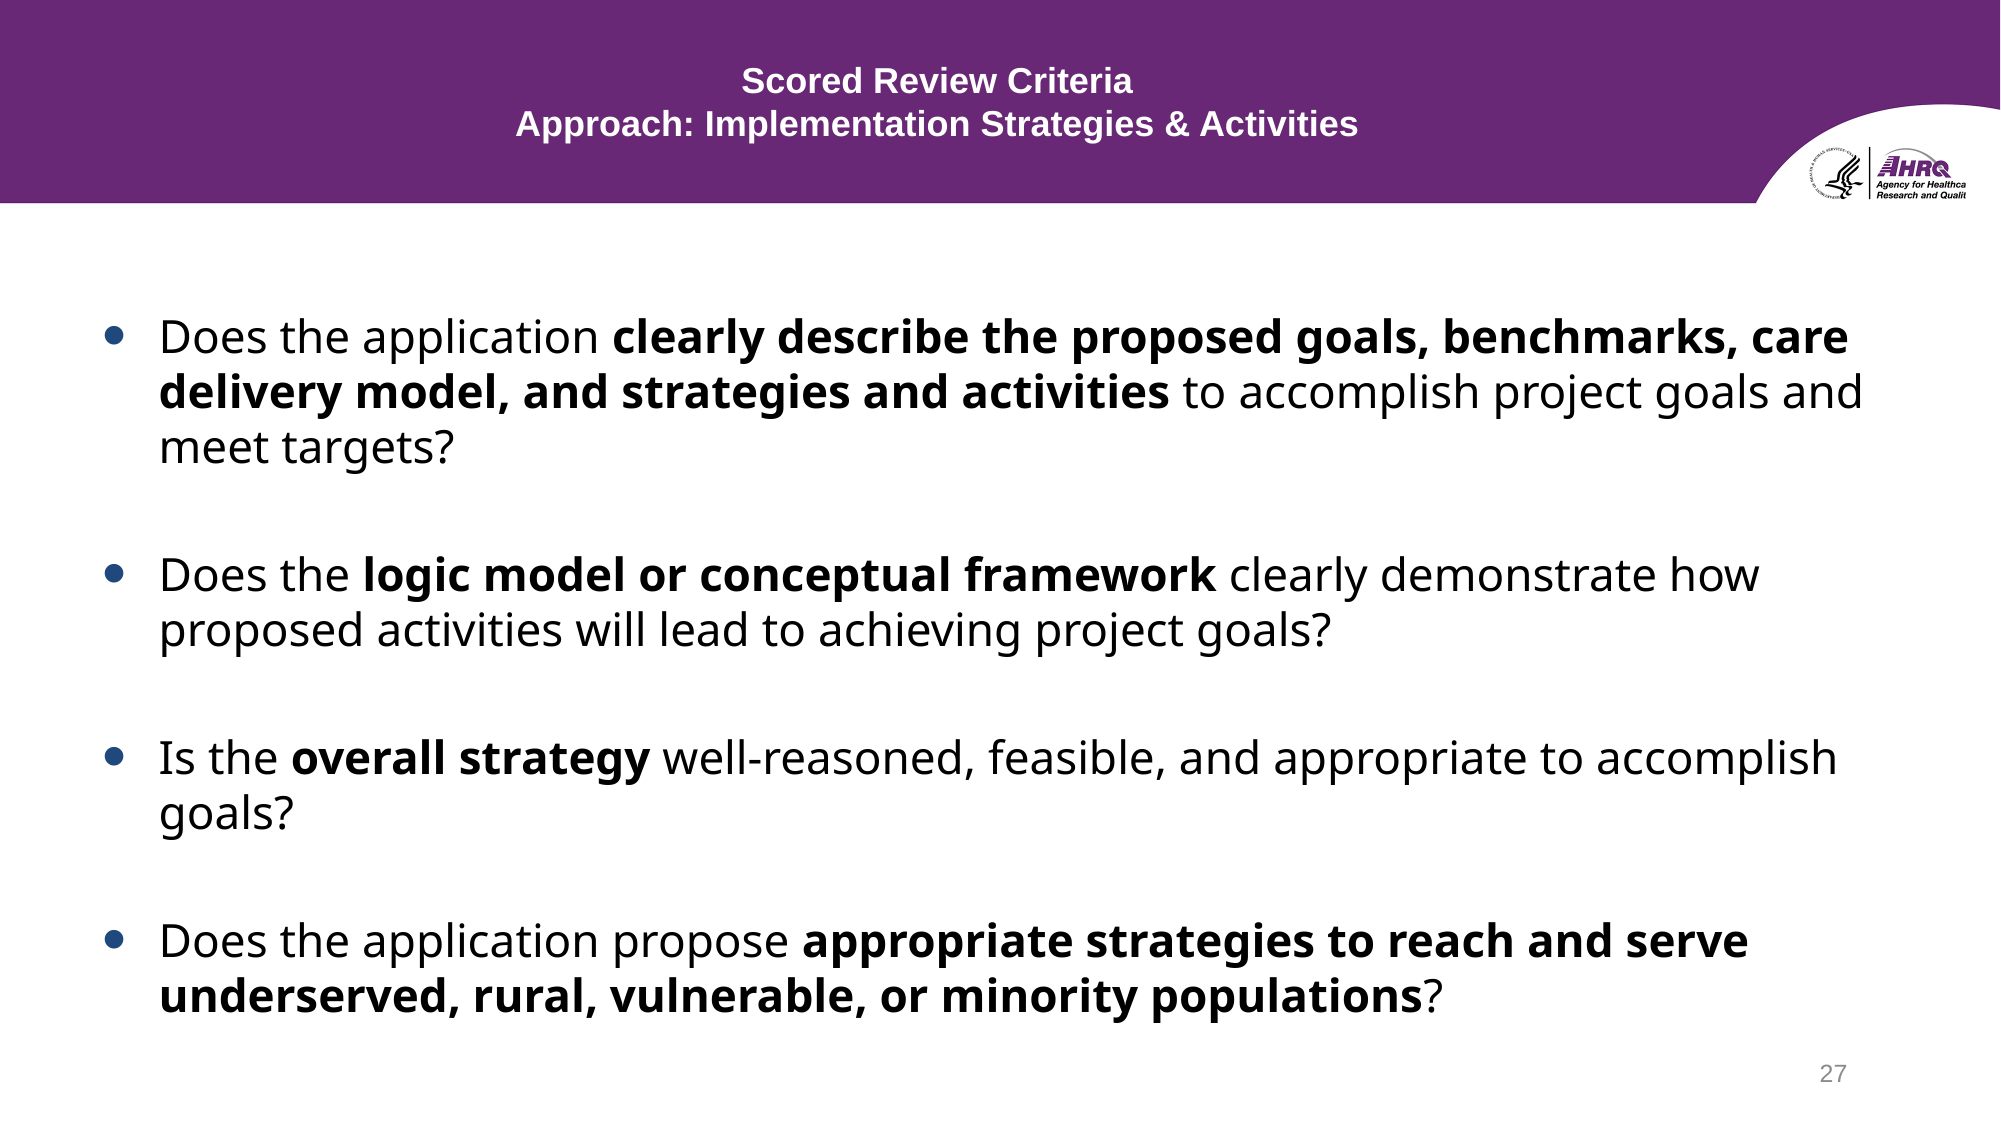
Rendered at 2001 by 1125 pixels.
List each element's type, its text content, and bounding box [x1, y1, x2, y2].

picture [0, 0, 2001, 1125]
slide_number 27 [1412, 1042, 1863, 1103]
list Does the application clearly describe the proposed goals, benchmarks, care delivery model, and strategies and activities to accomplish project goals and meet targets? Does the logic model or conceptual framework clearly demonstrate how proposed activities will lead to achieving project goals? Is the overall strategy well-reasoned, feasible, and appropriate to accomplish goals? Does the application propose appropriate strategies to reach and serve underserved, rural, vulnerable, or minority populations? [87, 299, 1938, 1043]
title Scored Review Criteria Approach: Implementation Strategies & Activities [37, 50, 1838, 152]
